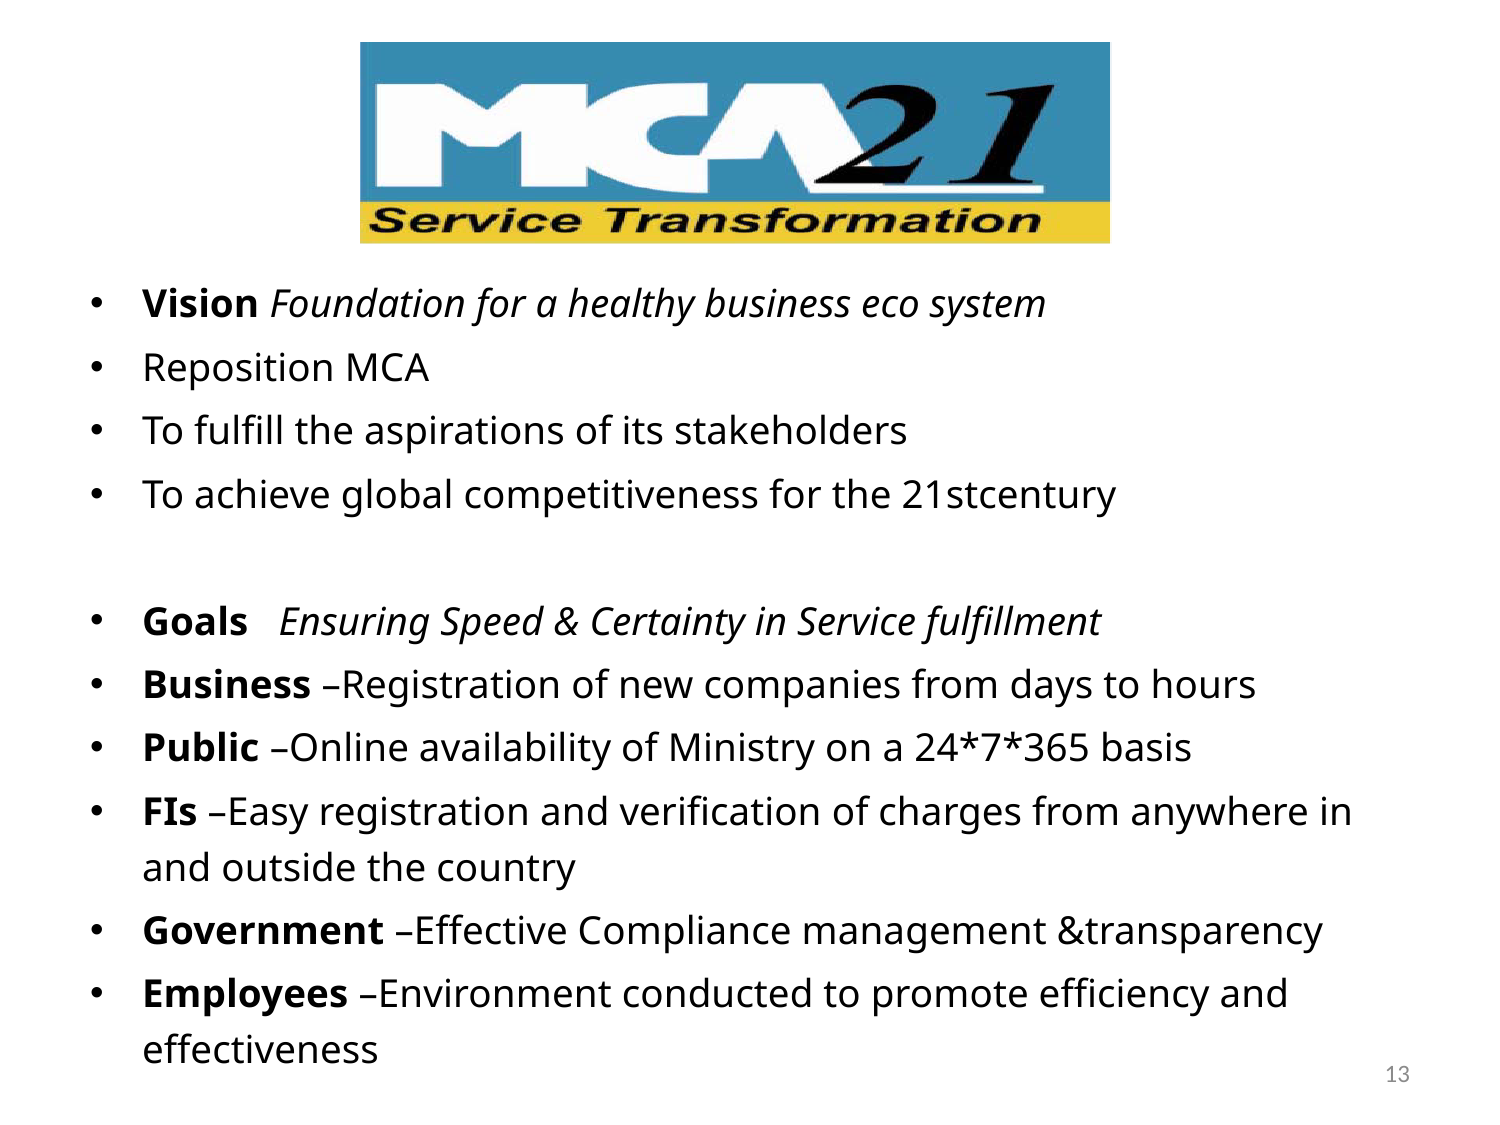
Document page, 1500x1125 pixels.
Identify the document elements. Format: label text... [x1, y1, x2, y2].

picture [359, 42, 1112, 244]
list Vision Foundation for a healthy business eco system Reposition MCA To fulfill the aspirations of its stakeholders To achieve global competitiveness for the 21stcentury Goals Ensuring Speed & Certainty in Service fulfillment Business –Registration of new companies from days to hours Public –Online availability of Ministry on a 24*7*365 basis FIs –Easy registration and verification of charges from anywhere in and outside the country Government –Effective Compliance management &transparency Employees –Environment conducted to promote efficiency and effectiveness [75, 262, 1425, 1083]
slide_number 13 [1074, 1042, 1425, 1103]
